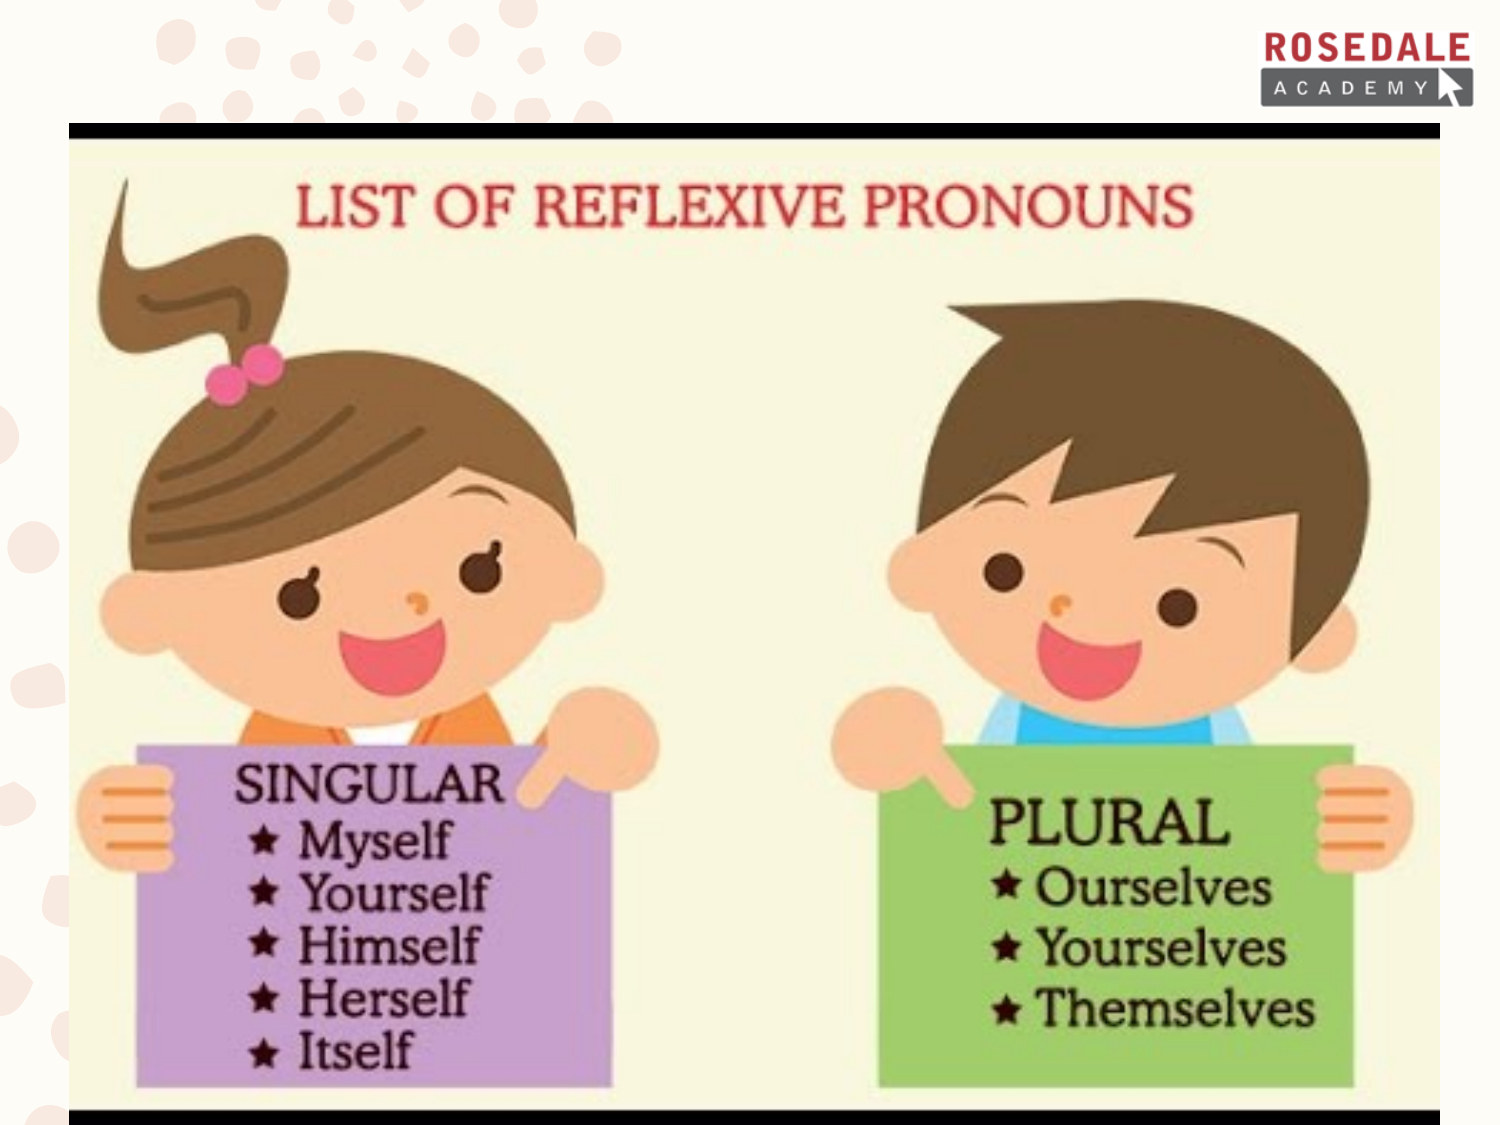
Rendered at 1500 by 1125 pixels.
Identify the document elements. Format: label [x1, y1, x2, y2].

picture [1258, 31, 1475, 109]
picture [68, 122, 1441, 1125]
